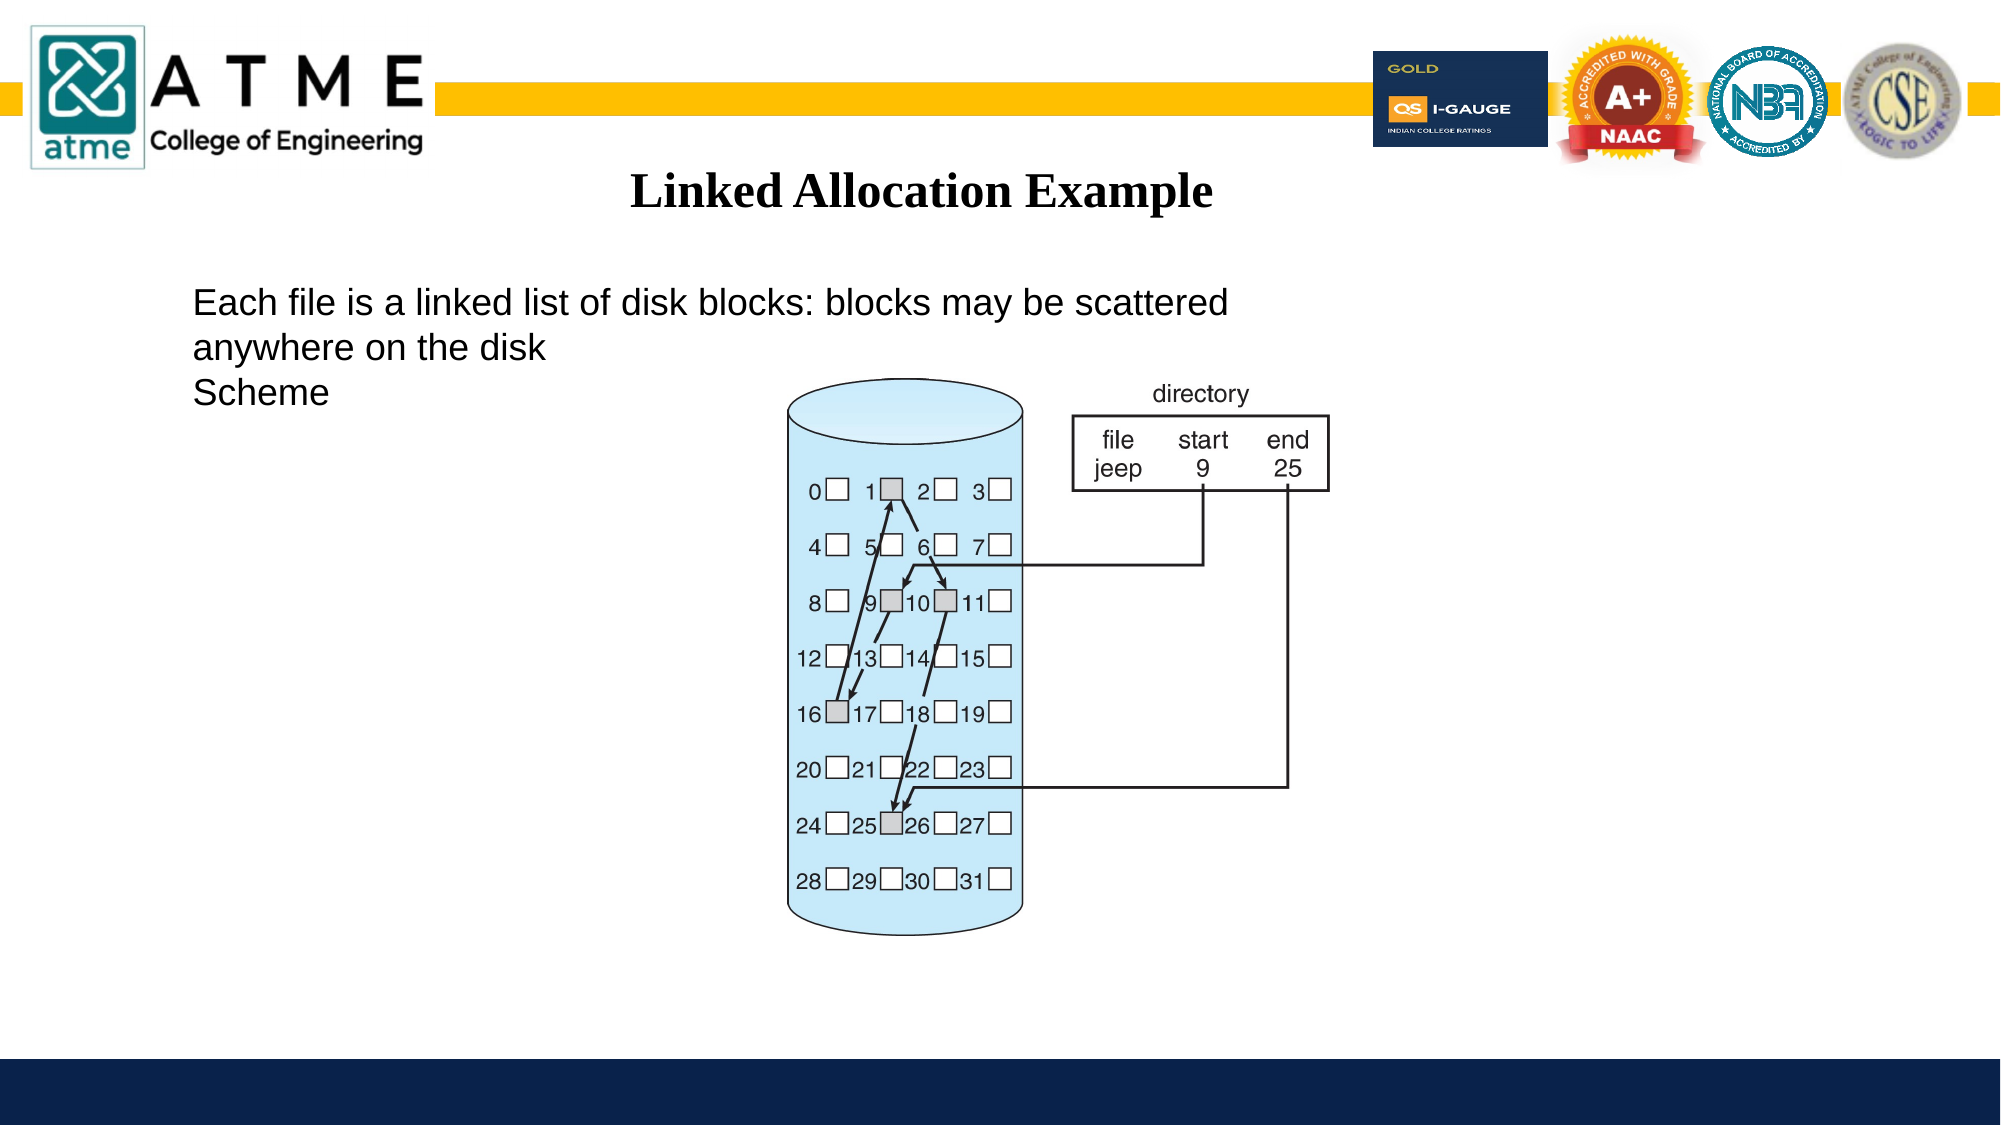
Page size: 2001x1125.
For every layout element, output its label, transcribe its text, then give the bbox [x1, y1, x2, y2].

picture [1840, 26, 1968, 176]
title Linked Allocation Example [615, 149, 1911, 245]
picture [22, 15, 435, 178]
picture [1373, 20, 1828, 149]
picture [787, 378, 1330, 936]
picture [0, 1059, 2001, 1125]
list Each file is a linked list of disk blocks: blocks may be scattered anywhere on the disk Scheme [177, 270, 1296, 1105]
